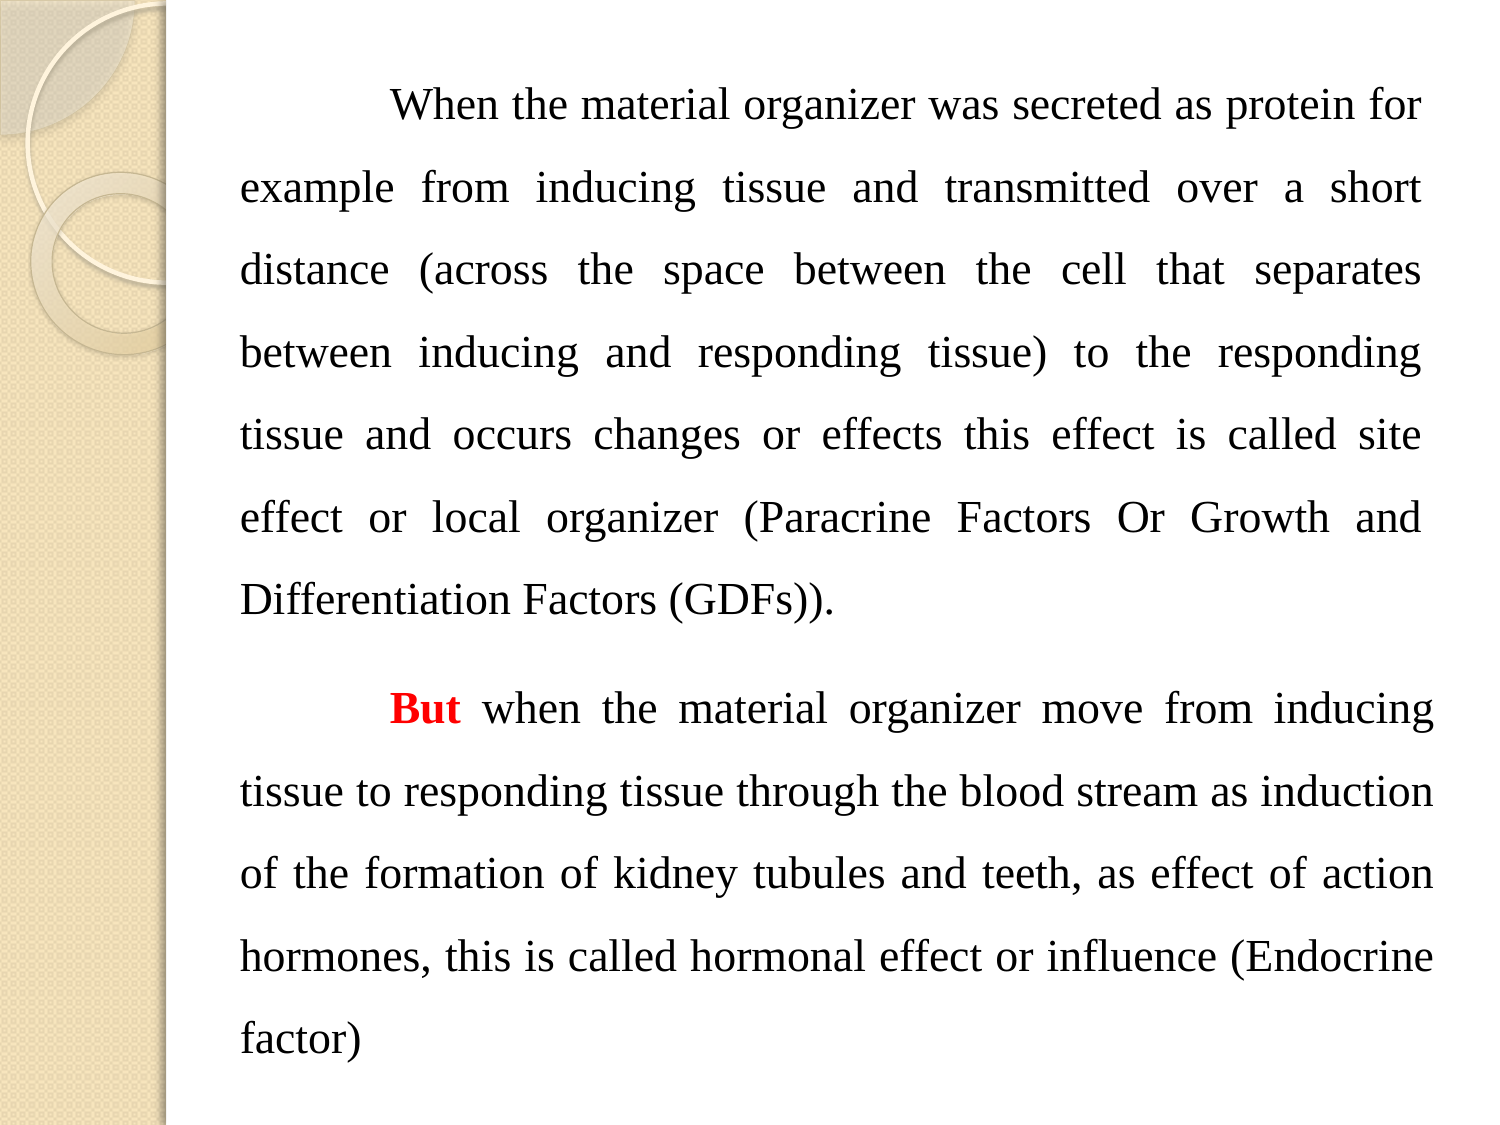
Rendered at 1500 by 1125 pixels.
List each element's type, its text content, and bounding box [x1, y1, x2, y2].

text_box When the material organizer was secreted as protein for example from inducing tissue and transmitted over a short distance (across the space between the cell that separates between inducing and responding tissue) to the responding tissue and occurs changes or effects this effect is called site effect or local organizer (Paracrine Factors Or Growth and Differentiation Factors (GDFs)). [224, 39, 1438, 631]
text_box But when the material organizer move from inducing tissue to responding tissue through the blood stream as induction of the formation of kidney tubules and teeth, as effect of action hormones, this is called hormonal effect or influence (Endocrine factor) [225, 643, 1450, 1071]
